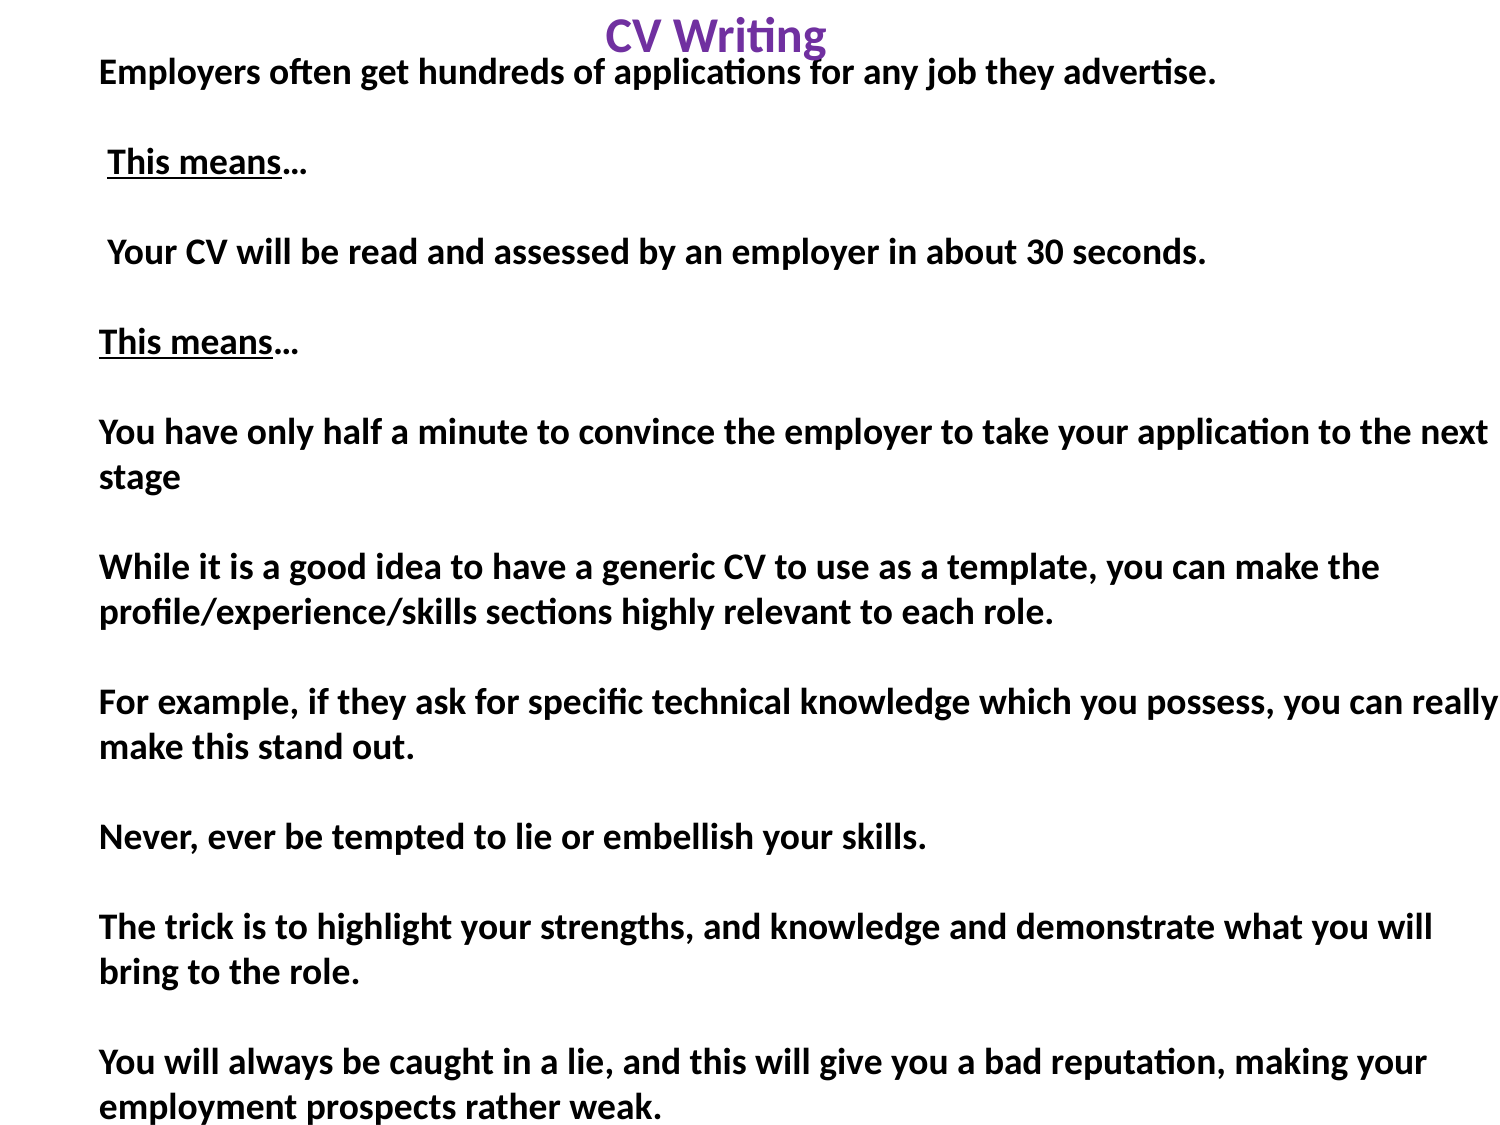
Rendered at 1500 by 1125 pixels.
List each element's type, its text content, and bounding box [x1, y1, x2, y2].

text_box CV Writing [419, 0, 1013, 70]
text_box Employers often get hundreds of applications for any job they advertise. This means… Your CV will be read and assessed by an employer in about 30 seconds. This means… You have only half a minute to convince the employer to take your application to the next stage While it is a good idea to have a generic CV to use as a template, you can make the profile/experience/skills sections highly relevant to each role. For example, if they ask for specific technical knowledge which you possess, you can really make this stand out. Never, ever be tempted to lie or embellish your skills. The trick is to highlight your strengths, and knowledge and demonstrate what you will bring to the role. You will always be caught in a lie, and this will give you a bad reputation, making your employment prospects rather weak. [84, 39, 1500, 1125]
